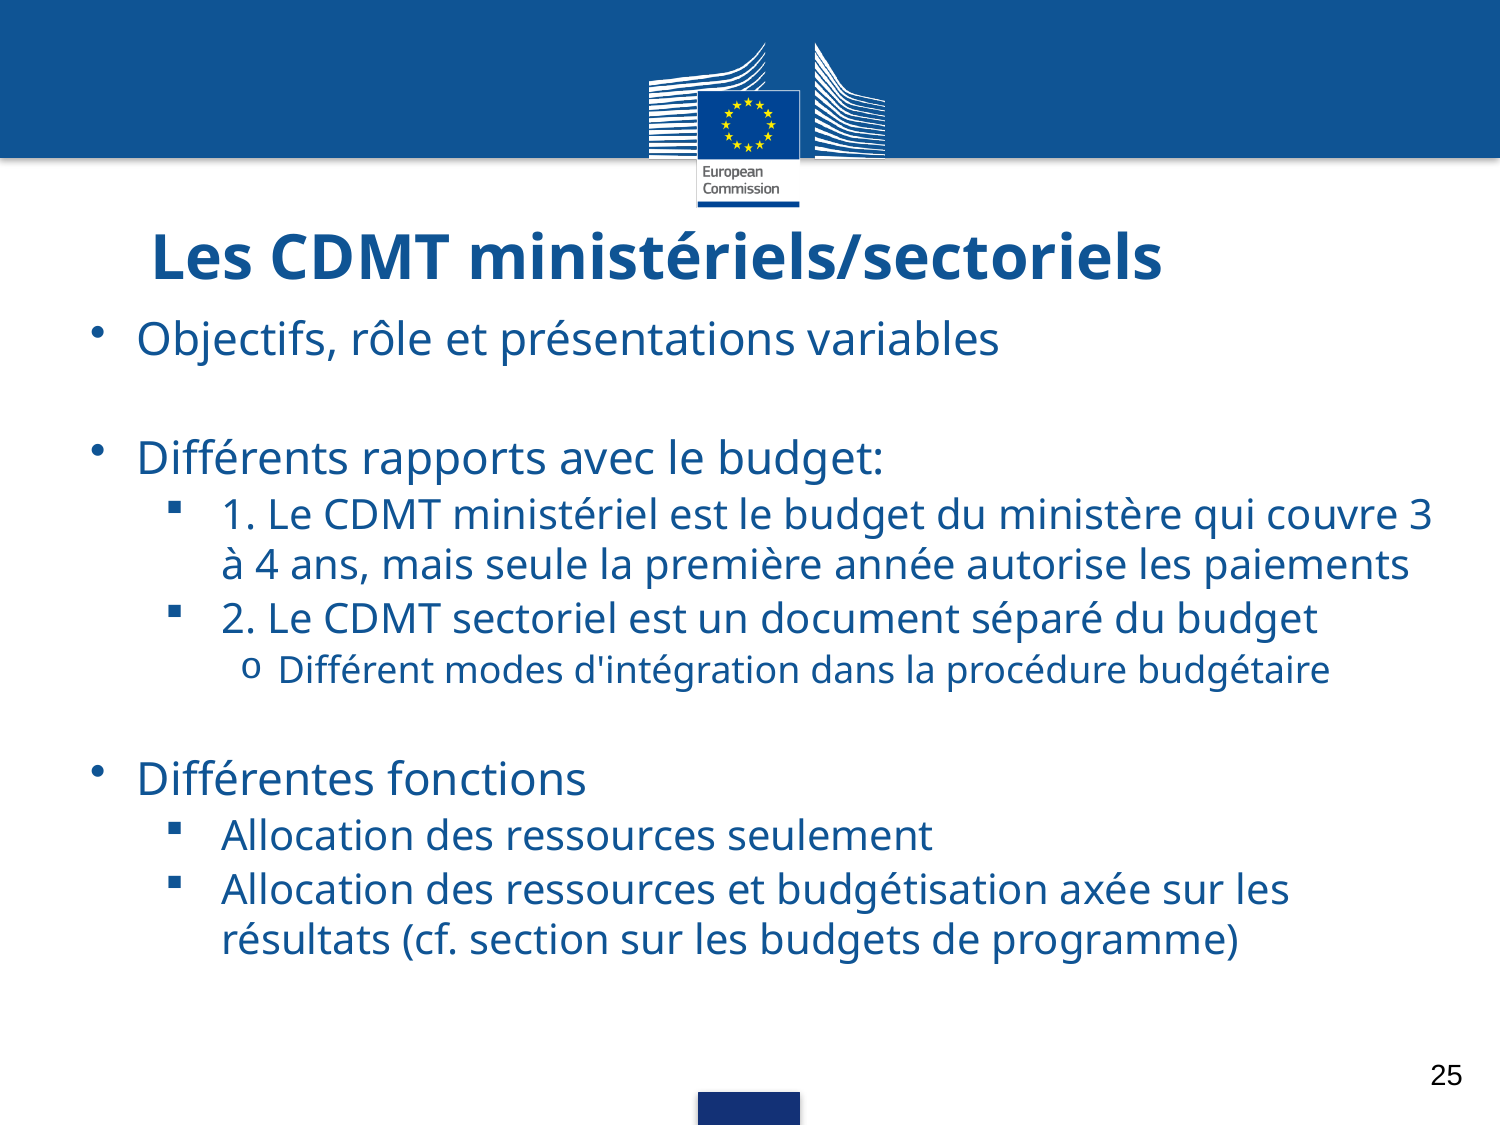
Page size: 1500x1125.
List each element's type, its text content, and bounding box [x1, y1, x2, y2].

slide_number 25 [1127, 1048, 1479, 1125]
list Objectifs, rôle et présentations variables Différents rapports avec le budget: 1. Le CDMT ministériel est le budget du ministère qui couvre 3 à 4 ans, mais seule la première année autorise les paiements 2. Le CDMT sectoriel est un document séparé du budget Différent modes d'intégration dans la procédure budgétaire Différentes fonctions Allocation des ressources seulement Allocation des ressources et budgétisation axée sur les résultats (cf. section sur les budgets de programme) [0, 302, 1454, 997]
title Les CDMT ministériels/sectoriels [76, 160, 1500, 349]
picture [649, 42, 885, 160]
